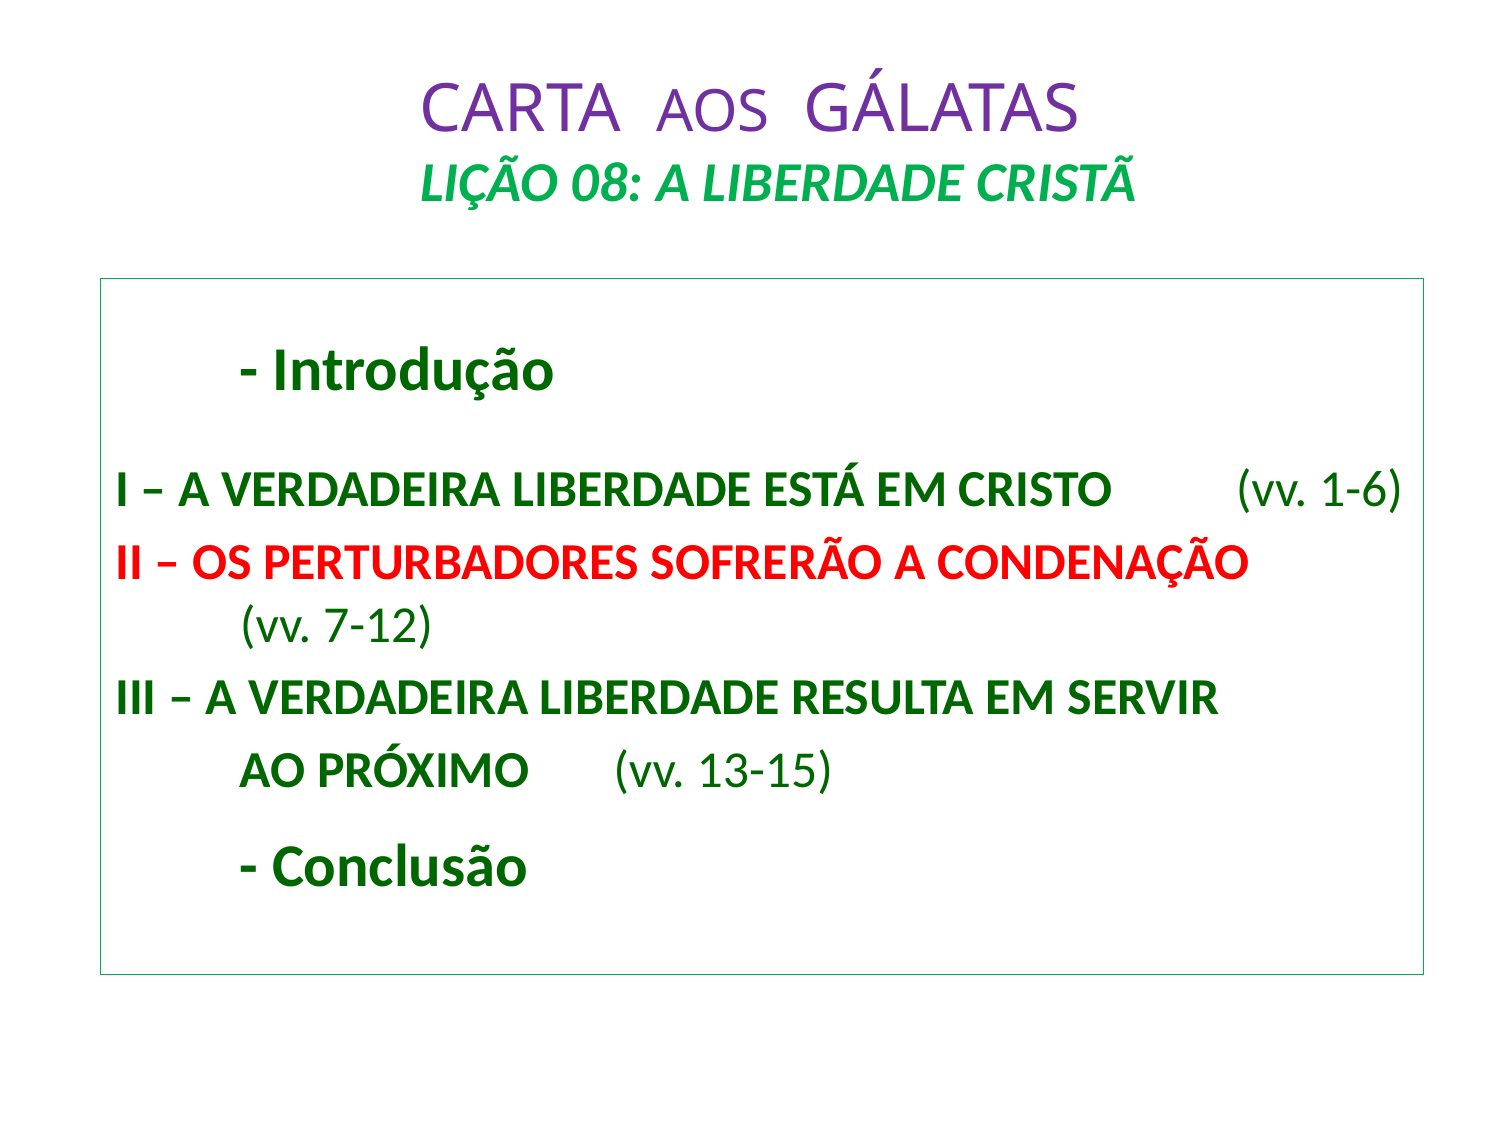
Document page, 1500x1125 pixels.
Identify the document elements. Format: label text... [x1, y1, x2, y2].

list - Introdução I – A VERDADEIRA LIBERDADE ESTÁ EM CRISTO (vv. 1-6) II – OS PERTURBADORES SOFRERÃO A CONDENAÇÃO (vv. 7-12) III – A VERDADEIRA LIBERDADE RESULTA EM SERVIR AO PRÓXIMO (vv. 13-15) - Conclusão [100, 278, 1424, 975]
title CARTA AOS GÁLATAS LIÇÃO 08: A LIBERDADE CRISTÃ [75, 45, 1425, 233]
